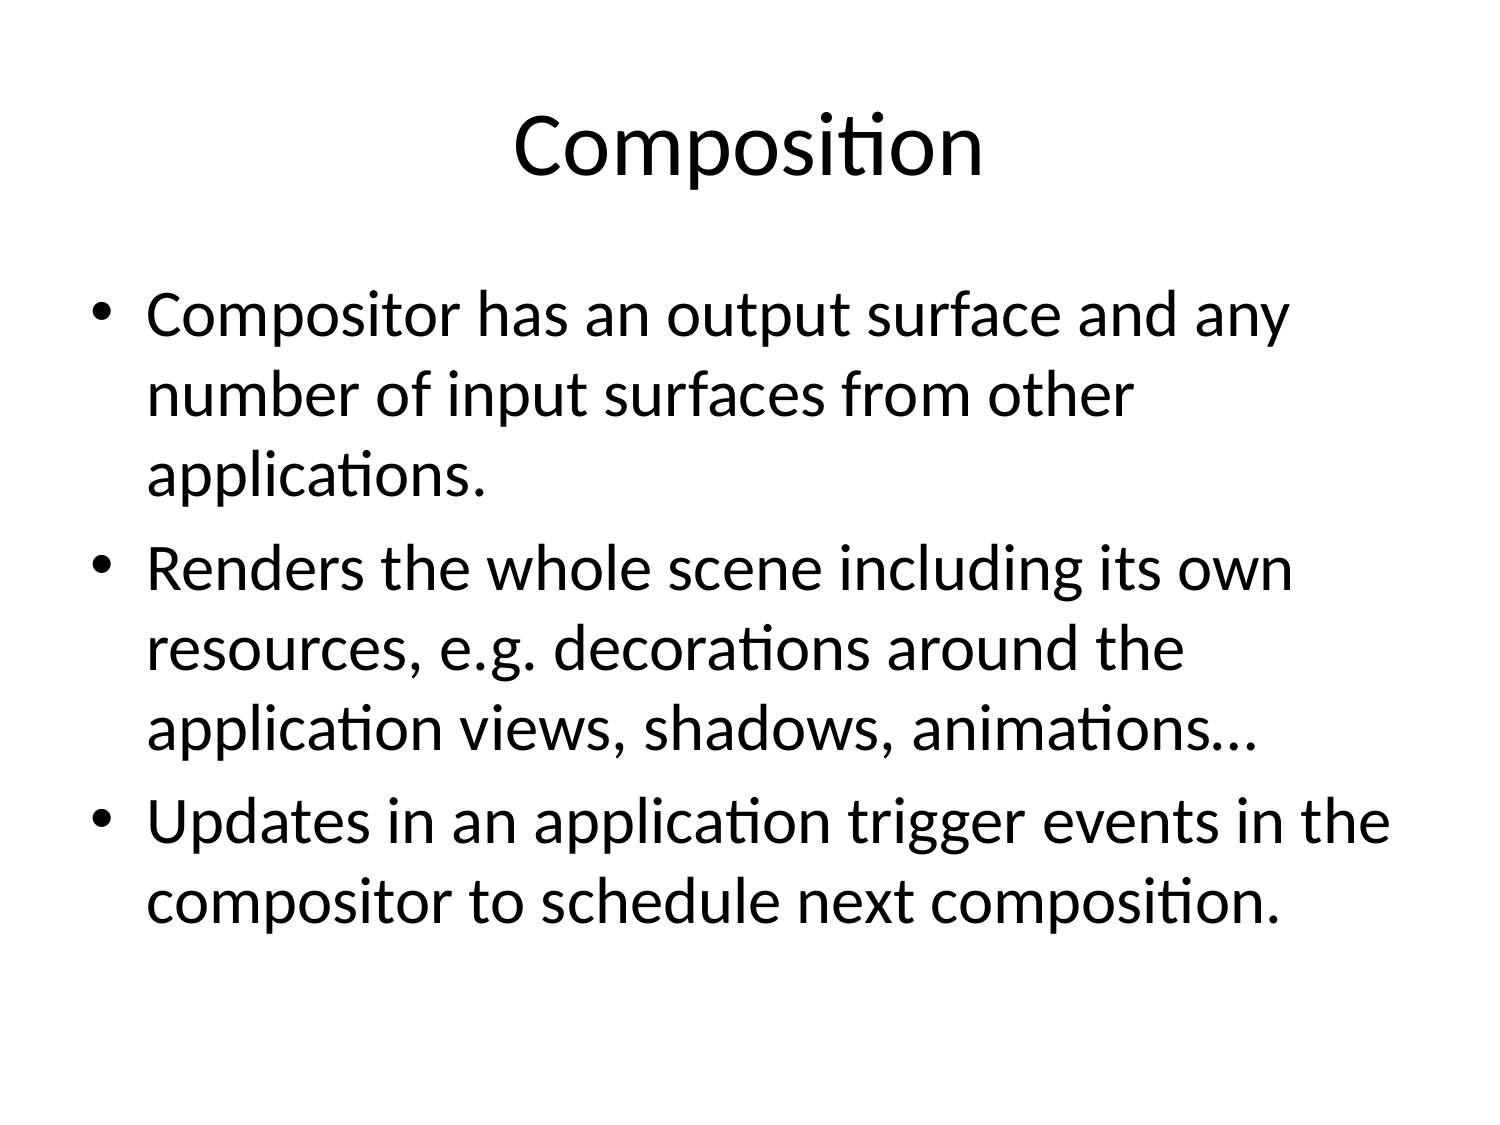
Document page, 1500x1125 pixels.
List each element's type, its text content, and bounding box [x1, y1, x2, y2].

title Composition [75, 45, 1425, 233]
list Compositor has an output surface and any number of input surfaces from other applications. Renders the whole scene including its own resources, e.g. decorations around the application views, shadows, animations… Updates in an application trigger events in the compositor to schedule next composition. [75, 262, 1425, 1005]
